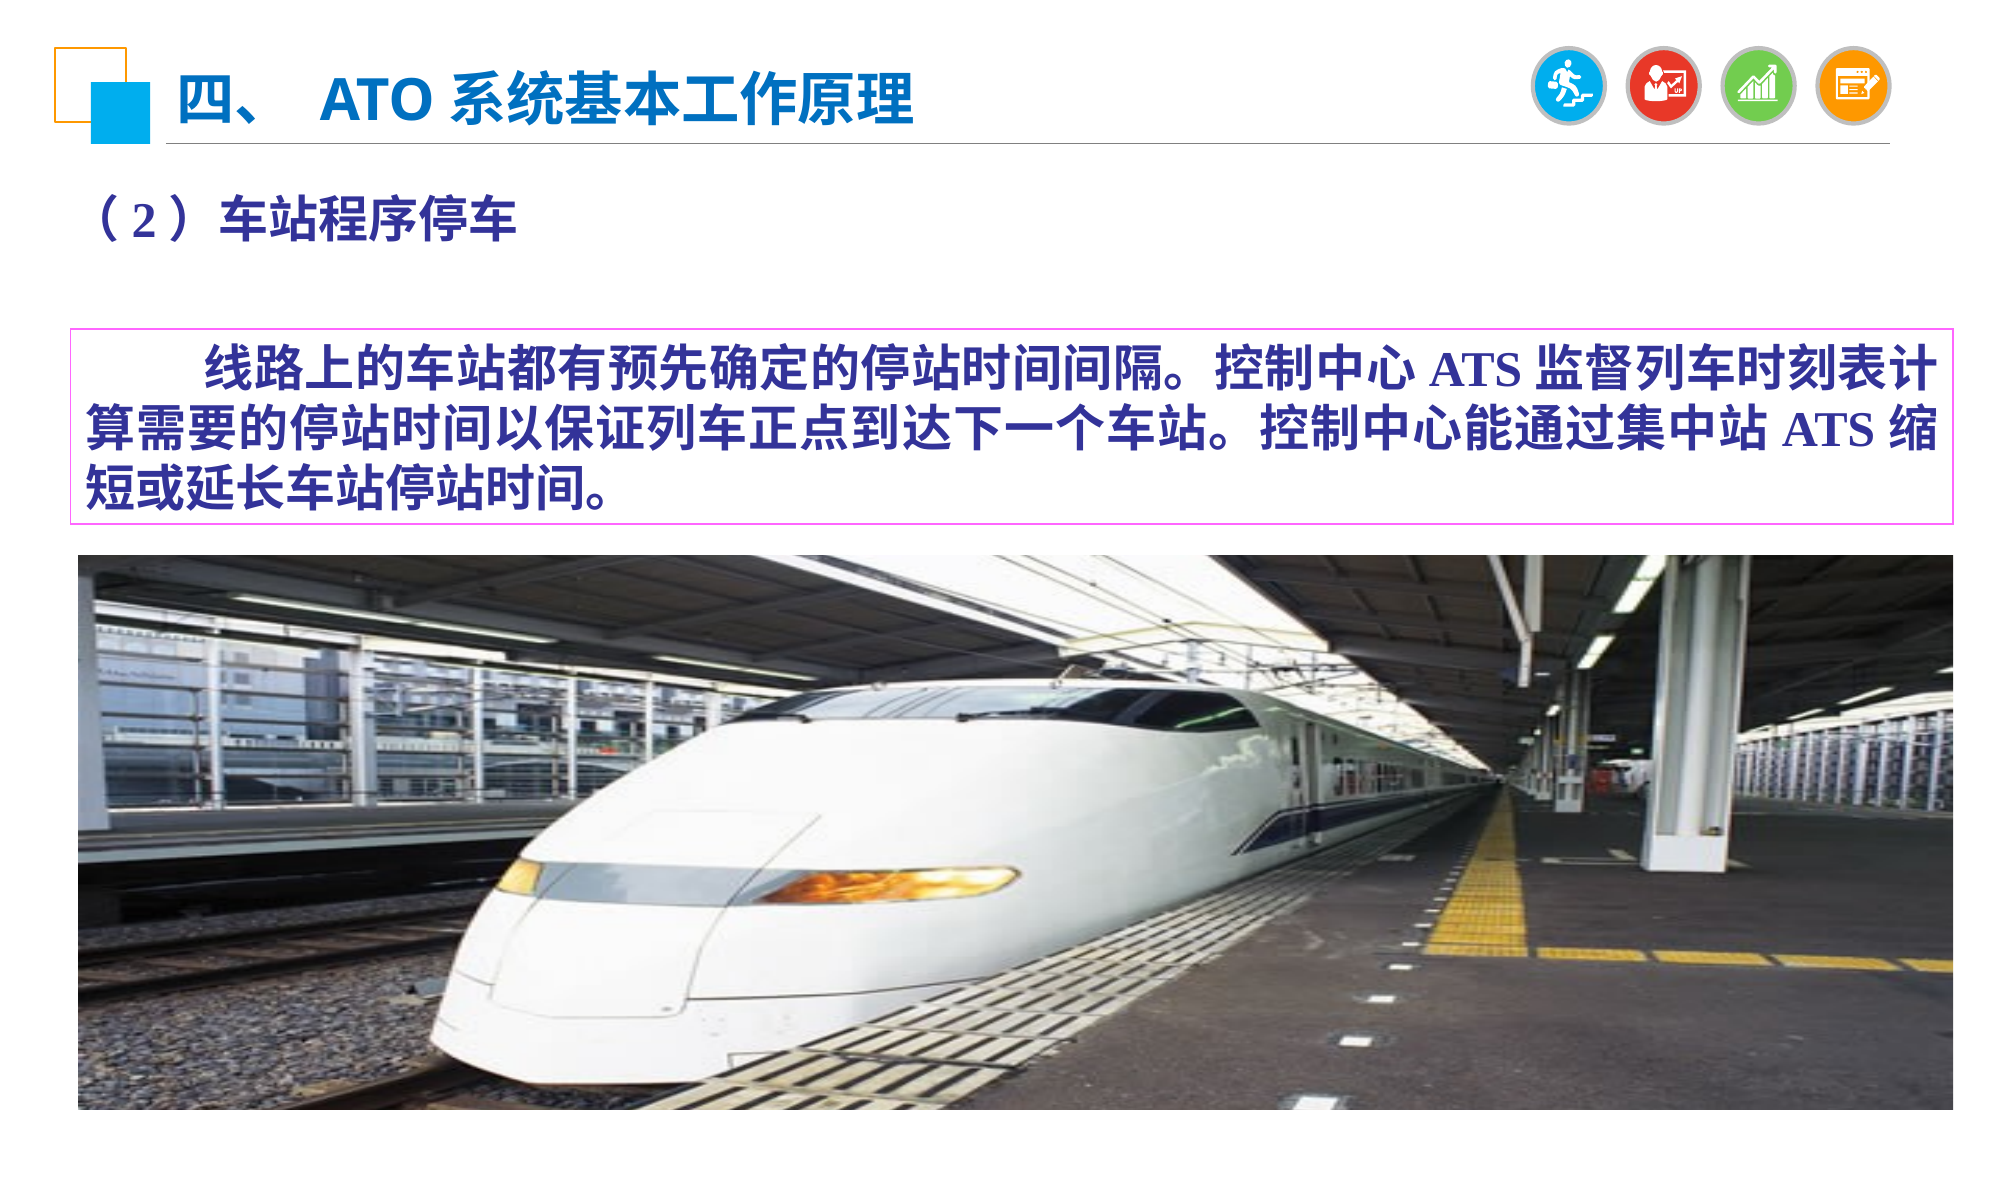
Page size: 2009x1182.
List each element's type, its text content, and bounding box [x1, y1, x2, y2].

text_box 四、 ATO系统基本工作原理 [155, 51, 935, 142]
picture [77, 555, 1954, 1111]
text_box （2）车站程序停车 [54, 180, 1415, 256]
text_box 线路上的车站都有预先确定的停站时间间隔。控制中心ATS监督列车时刻表计算需要的停站时间以保证列车正点到达下一个车站。控制中心能通过集中站ATS缩短或延长车站停站时间。 [70, 329, 1954, 524]
